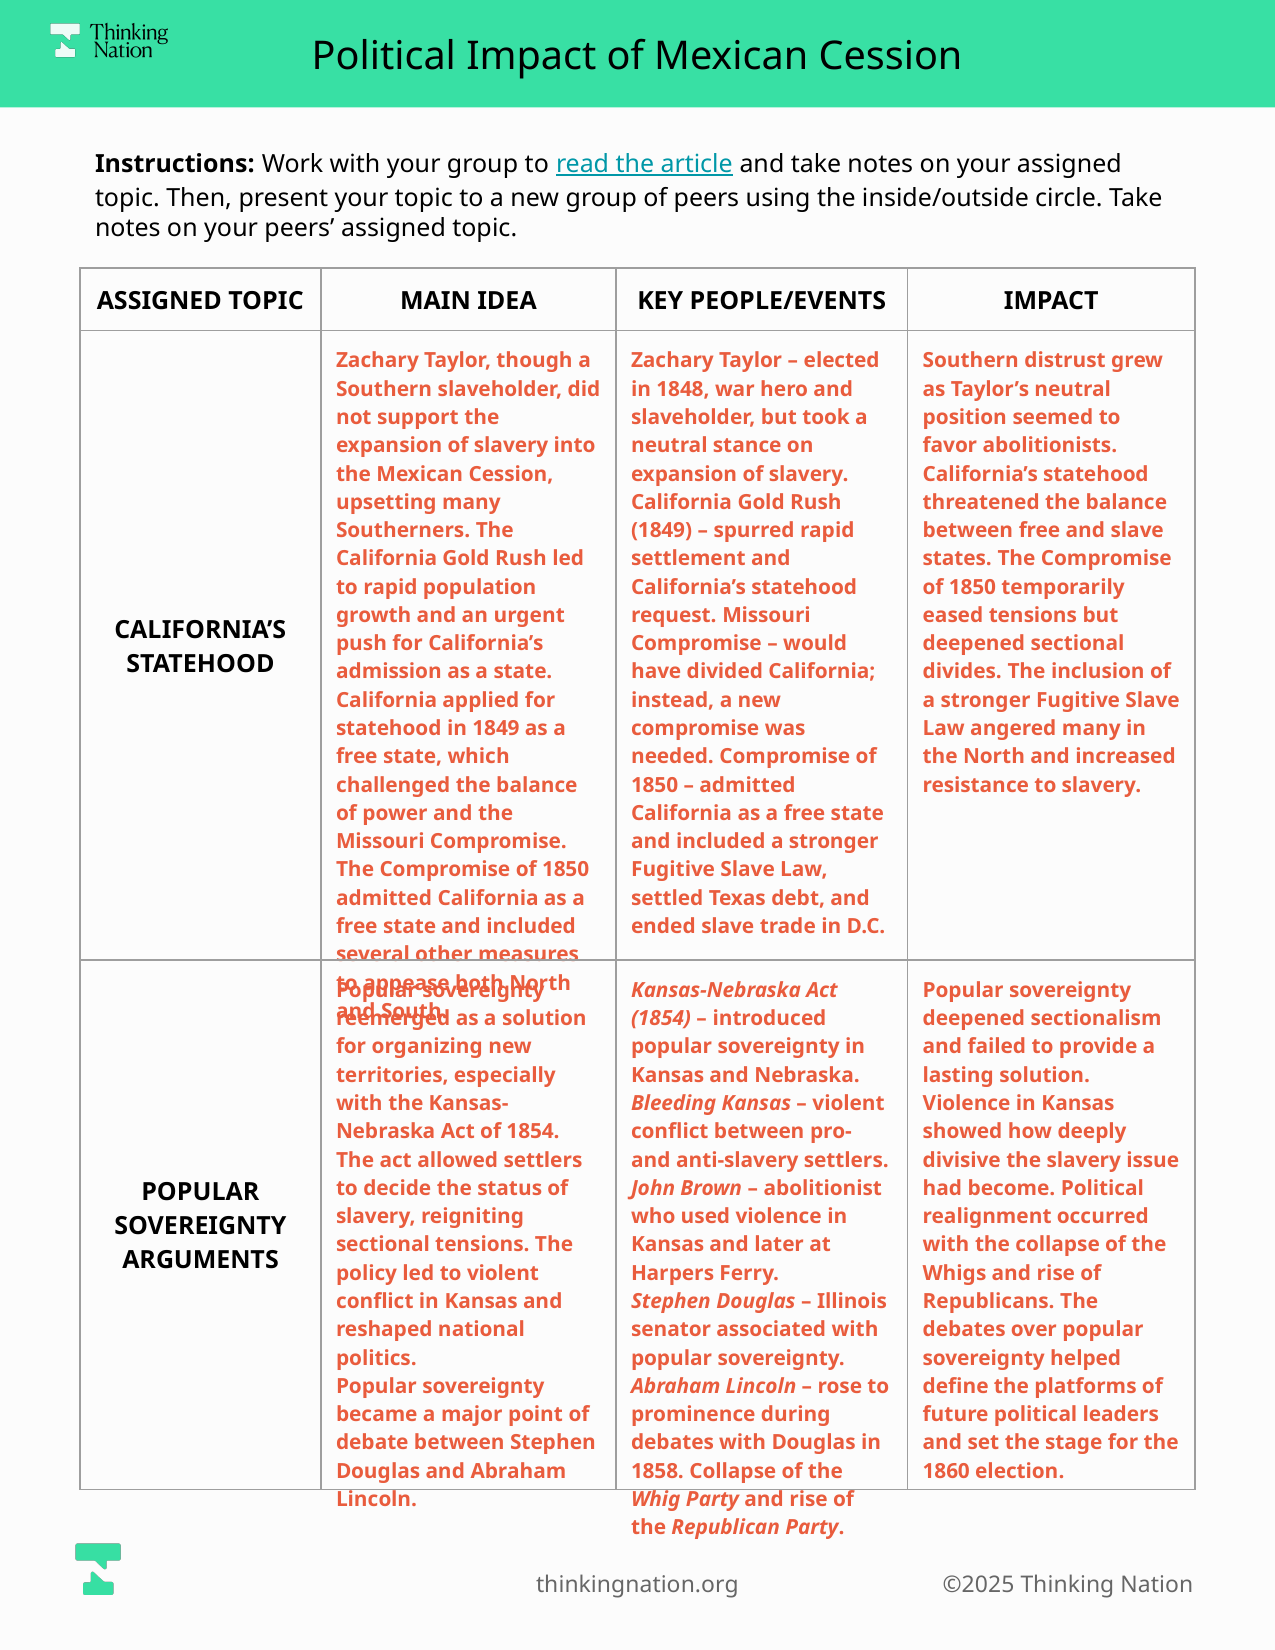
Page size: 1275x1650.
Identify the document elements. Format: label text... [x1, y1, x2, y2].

picture [36, 12, 172, 69]
table_cell Popular sovereignty deepened sectionalism and failed to provide a lasting solution. Violence in Kansas showed how deeply divisive the slavery issue had become. Political realignment occurred with the collapse of the Whigs and rise of Republicans. The debates over popular sovereignty helped define the platforms of future political leaders and set the stage for the 1860 election. [908, 961, 1194, 1489]
text_box ©2025 Thinking Nation [907, 1553, 1210, 1605]
table_cell Zachary Taylor, though a Southern slaveholder, did not support the expansion of slavery into the Mexican Cession, upsetting many Southerners. The California Gold Rush led to rapid population growth and an urgent push for California’s admission as a state. California applied for statehood in 1849 as a free state, which challenged the balance of power and the Missouri Compromise. The Compromise of 1850 admitted California as a free state and included several other measures to appease both North and South. [322, 331, 615, 959]
table_cell Zachary Taylor – elected in 1848, war hero and slaveholder, but took a neutral stance on expansion of slavery. California Gold Rush (1849) – spurred rapid settlement and California’s statehood request. Missouri Compromise – would have divided California; instead, a new compromise was needed. Compromise of 1850 – admitted California as a free state and included a stronger Fugitive Slave Law, settled Texas debt, and ended slave trade in D.C. [617, 331, 907, 959]
picture [62, 1533, 134, 1605]
table_cell Southern distrust grew as Taylor’s neutral position seemed to favor abolitionists. California’s statehood threatened the balance between free and slave states. The Compromise of 1850 temporarily eased tensions but deepened sectional divides. The inclusion of a stronger Fugitive Slave Law angered many in the North and increased resistance to slavery. [908, 331, 1194, 959]
table_cell Kansas-Nebraska Act (1854) – introduced popular sovereignty in Kansas and Nebraska. Bleeding Kansas – violent conflict between pro- and anti-slavery settlers. John Brown – abolitionist who used violence in Kansas and later at Harpers Ferry. Stephen Douglas – Illinois senator associated with popular sovereignty. Abraham Lincoln – rose to prominence during debates with Douglas in 1858. Collapse of the Whig Party and rise of the Republican Party. [617, 961, 907, 1489]
table_header IMPACT [908, 269, 1194, 330]
text_box Instructions: Work with your group to read the article and take notes on your assigned topic. Then, present your topic to a new group of peers using the inside/outside circle. Take notes on your peers’ assigned topic. [80, 132, 1195, 257]
table_header KEY PEOPLE/EVENTS [617, 269, 907, 330]
text_box thinkingnation.org [486, 1553, 789, 1605]
table_header ASSIGNED TOPIC [81, 269, 320, 330]
text_box Political Impact of Mexican Cession [0, 0, 1275, 108]
table_cell POPULAR SOVEREIGNTY ARGUMENTS [81, 961, 320, 1489]
table_cell Popular sovereignty reemerged as a solution for organizing new territories, especially with the Kansas-Nebraska Act of 1854. The act allowed settlers to decide the status of slavery, reigniting sectional tensions. The policy led to violent conflict in Kansas and reshaped national politics. Popular sovereignty became a major point of debate between Stephen Douglas and Abraham Lincoln. [322, 961, 615, 1489]
table_header MAIN IDEA [322, 269, 615, 330]
table_cell CALIFORNIA’S STATEHOOD [81, 331, 320, 959]
